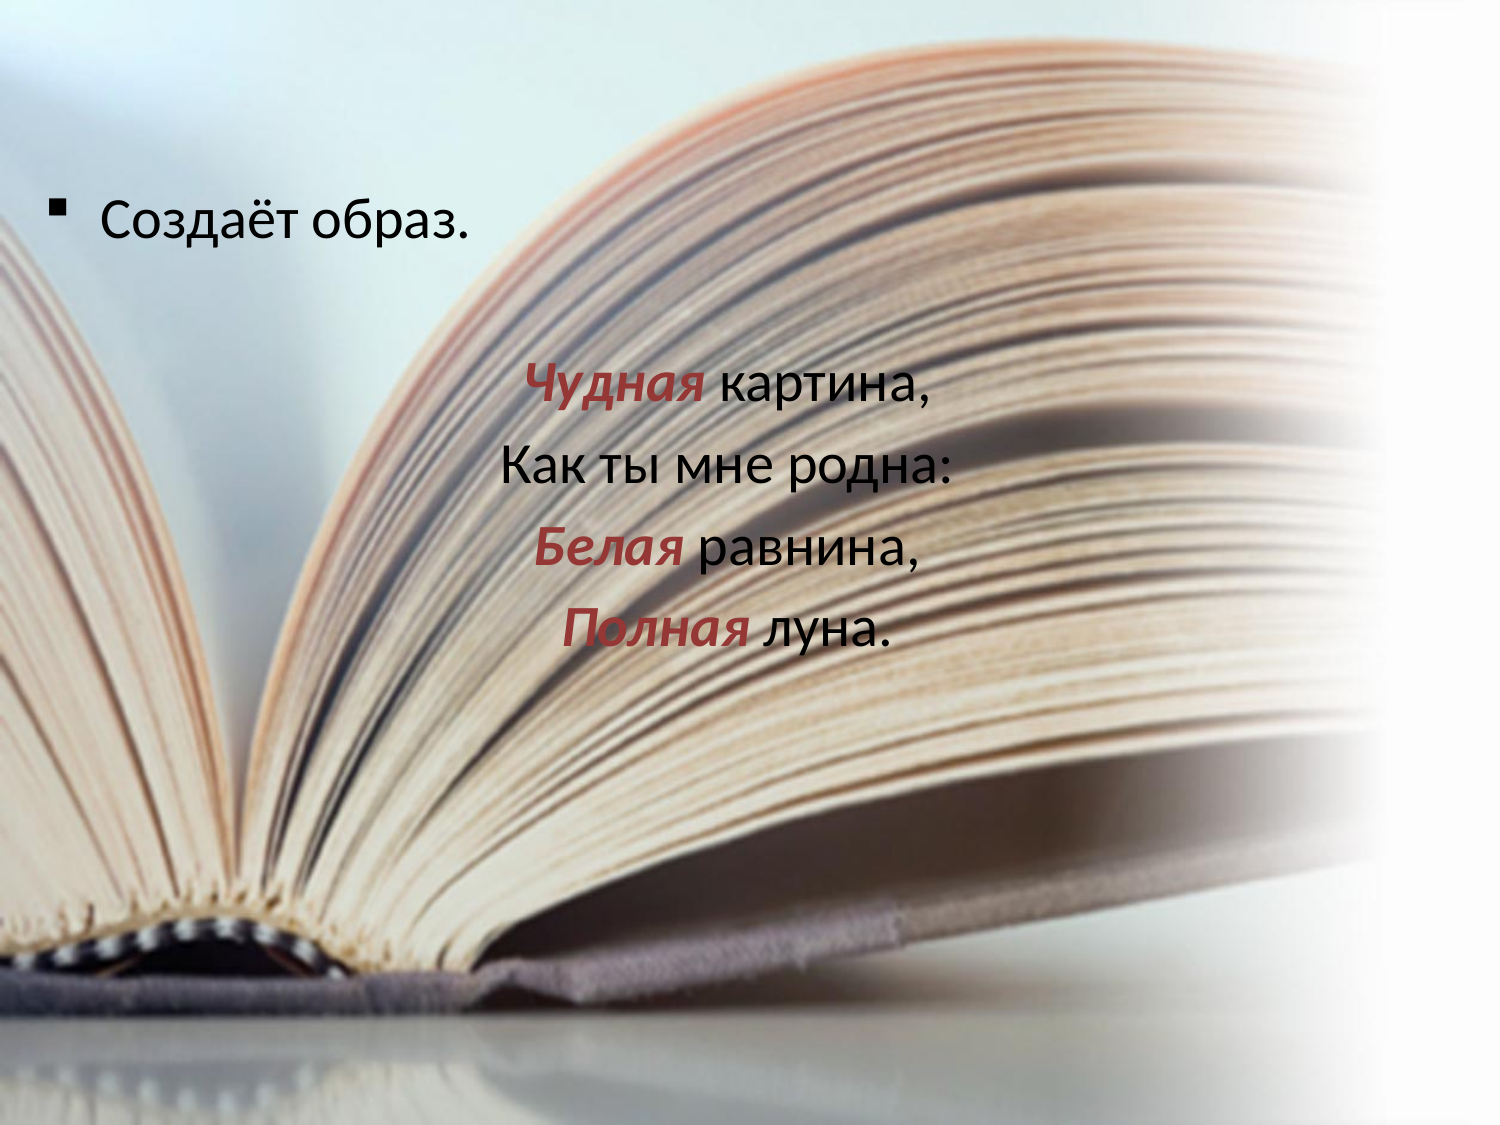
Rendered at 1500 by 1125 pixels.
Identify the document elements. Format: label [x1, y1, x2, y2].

list [0, 0, 1500, 1125]
